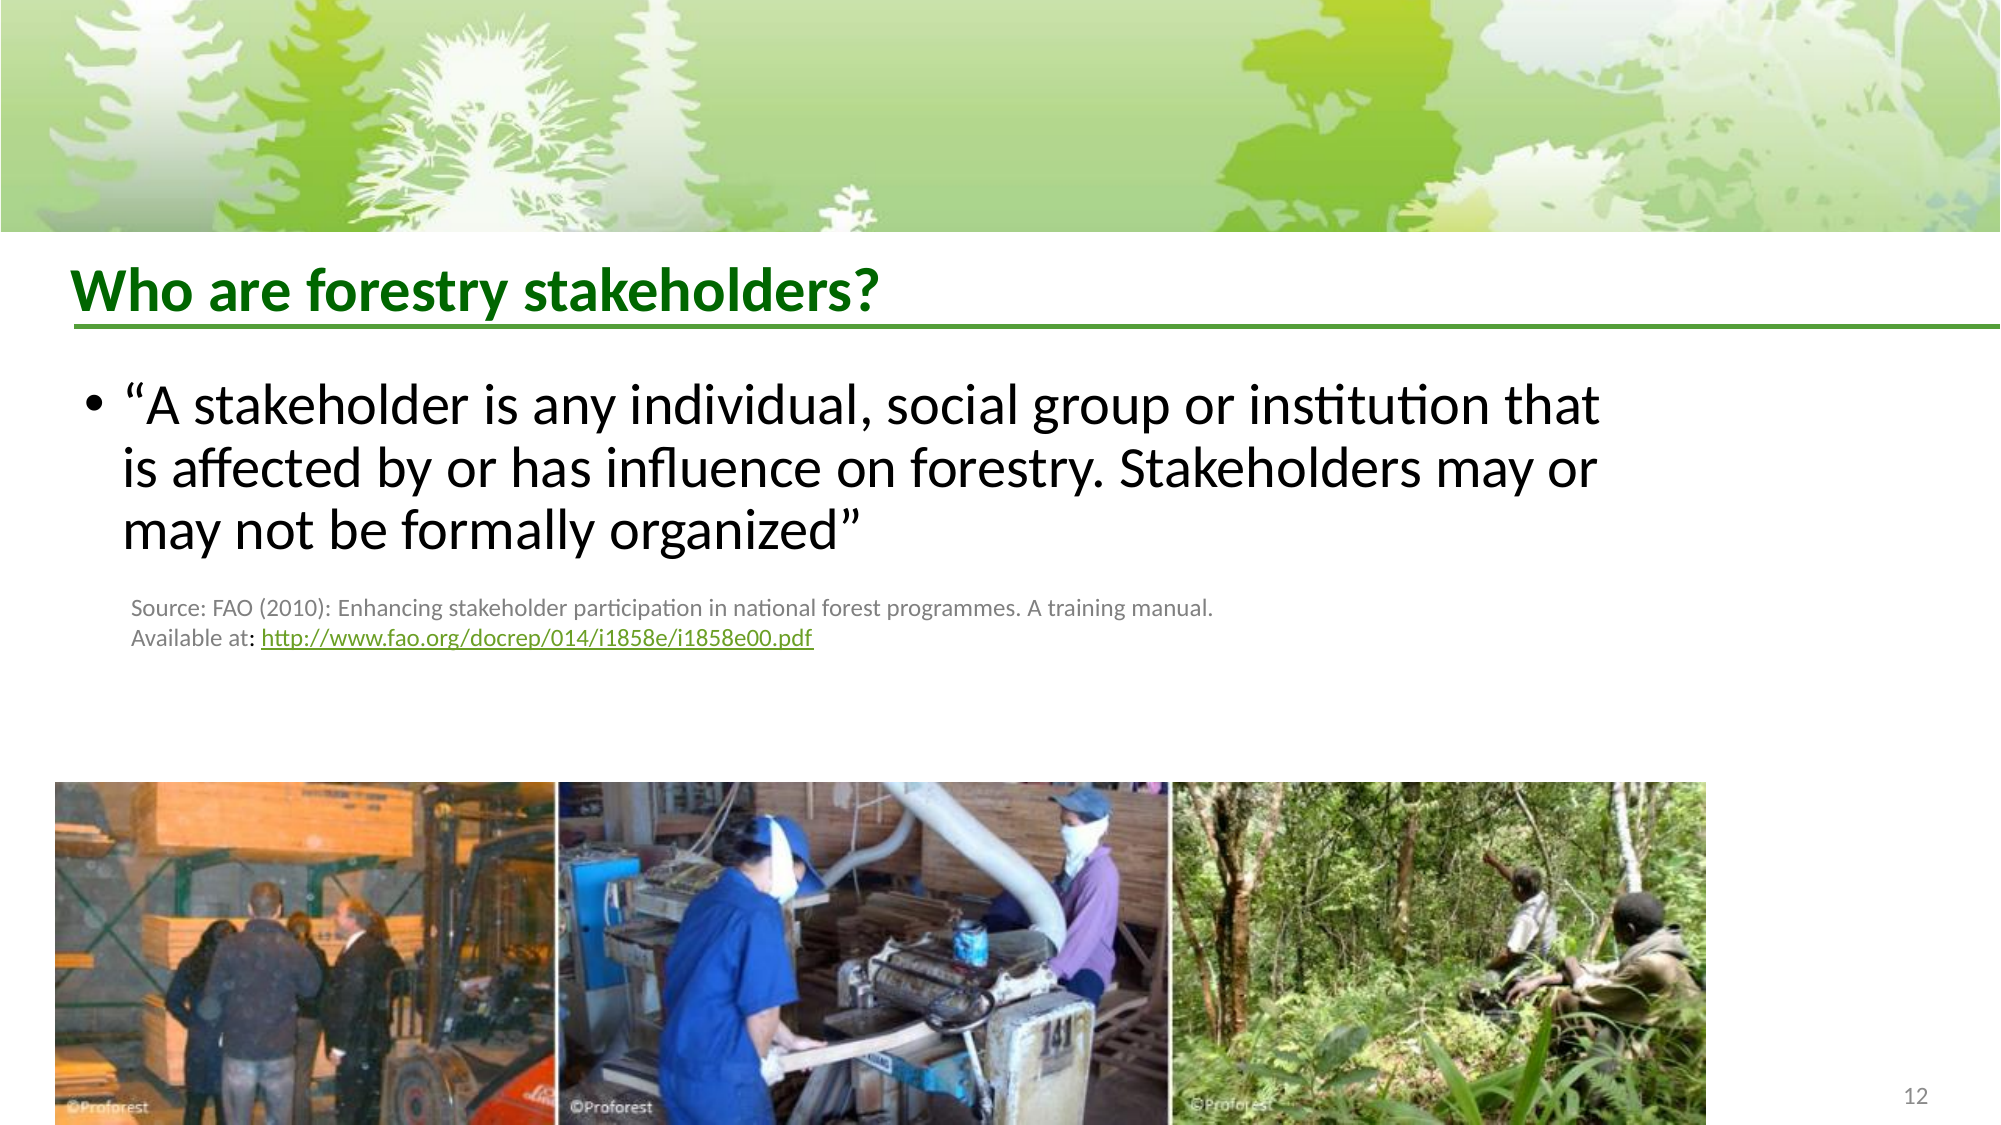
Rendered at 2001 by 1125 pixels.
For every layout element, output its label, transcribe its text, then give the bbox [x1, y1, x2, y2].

picture [55, 782, 1706, 1125]
list “A stakeholder is any individual, social group or institution that is affected by or has influence on forestry. Stakeholders may or may not be formally organized” [69, 366, 1632, 753]
picture [0, 0, 2000, 232]
text_box Source: FAO (2010): Enhancing stakeholder participation in national forest programmes. A training manual. Available at: http://www.fao.org/docrep/014/i1858e/i1858e00.pdf [116, 584, 1328, 659]
slide_number 12 [1706, 1065, 1944, 1125]
title Who are forestry stakeholders? [55, 197, 1406, 385]
